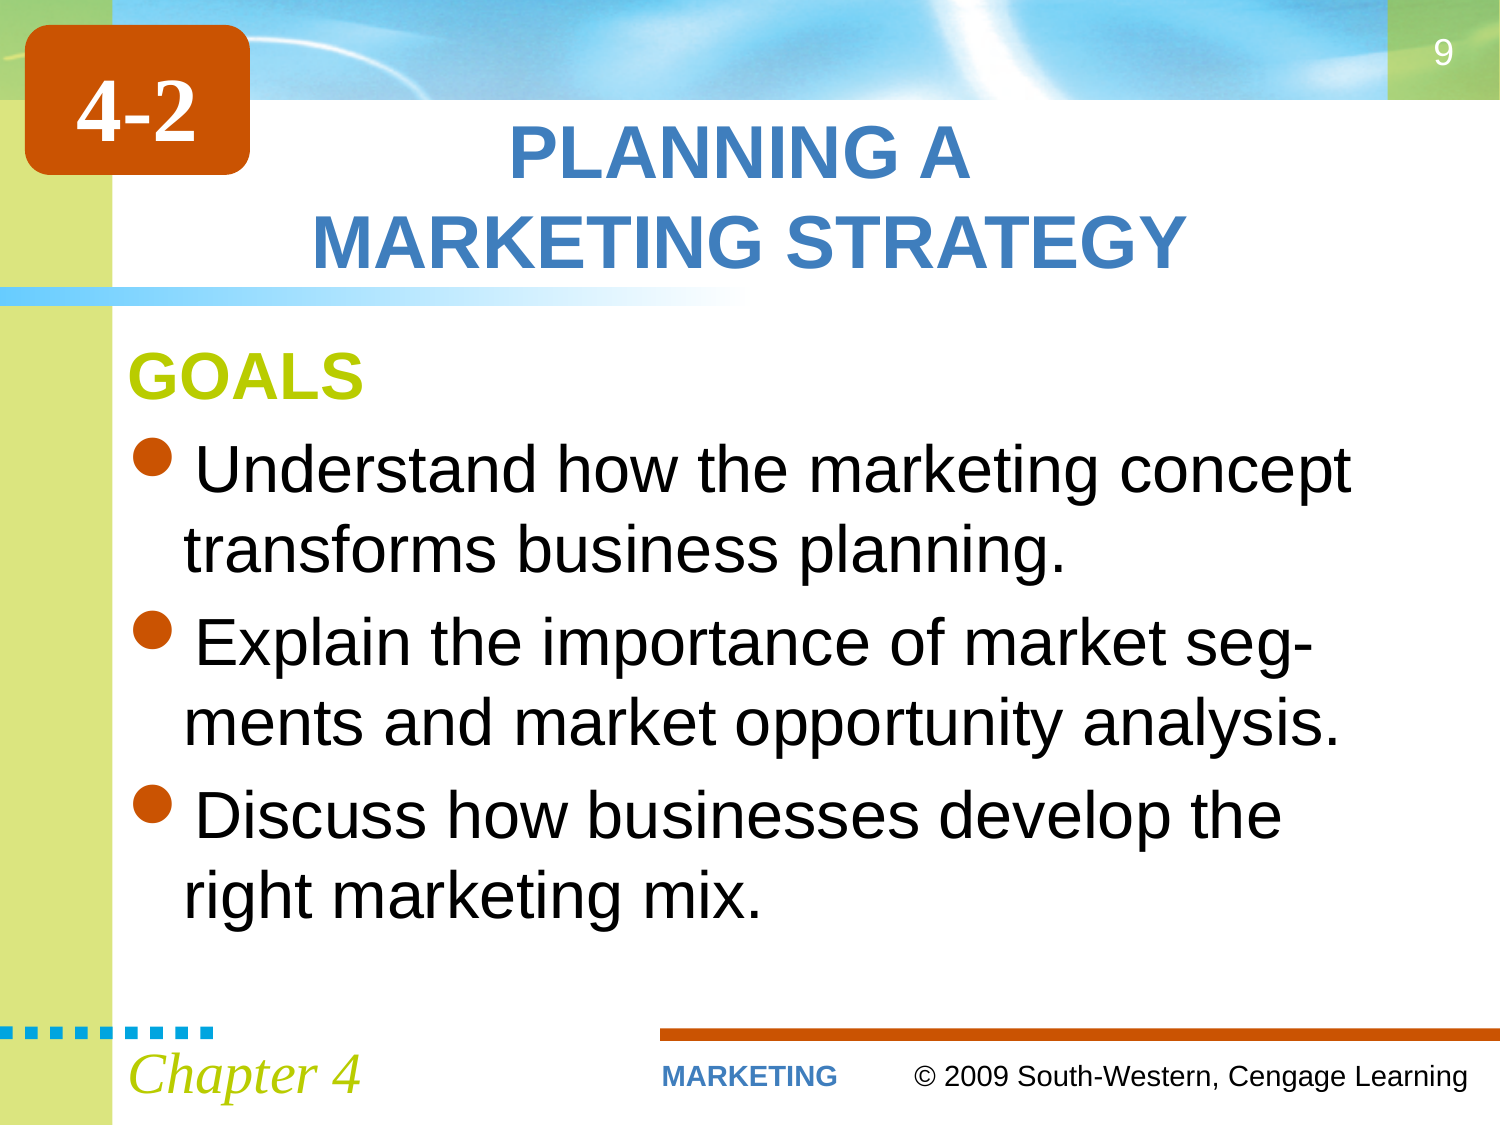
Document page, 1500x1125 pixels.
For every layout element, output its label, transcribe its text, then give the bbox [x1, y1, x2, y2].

title PLANNING A MARKETING STRATEGY [112, 99, 1388, 288]
footer Chapter 4 [112, 1012, 638, 1113]
slide_number 9 [1387, 0, 1500, 101]
list GOALS Understand how the marketing concept transforms business planning. Explain the importance of market seg-ments and market opportunity analysis. Discuss how businesses develop the right marketing mix. [112, 324, 1388, 1001]
text_box 4-2 [24, 24, 250, 175]
